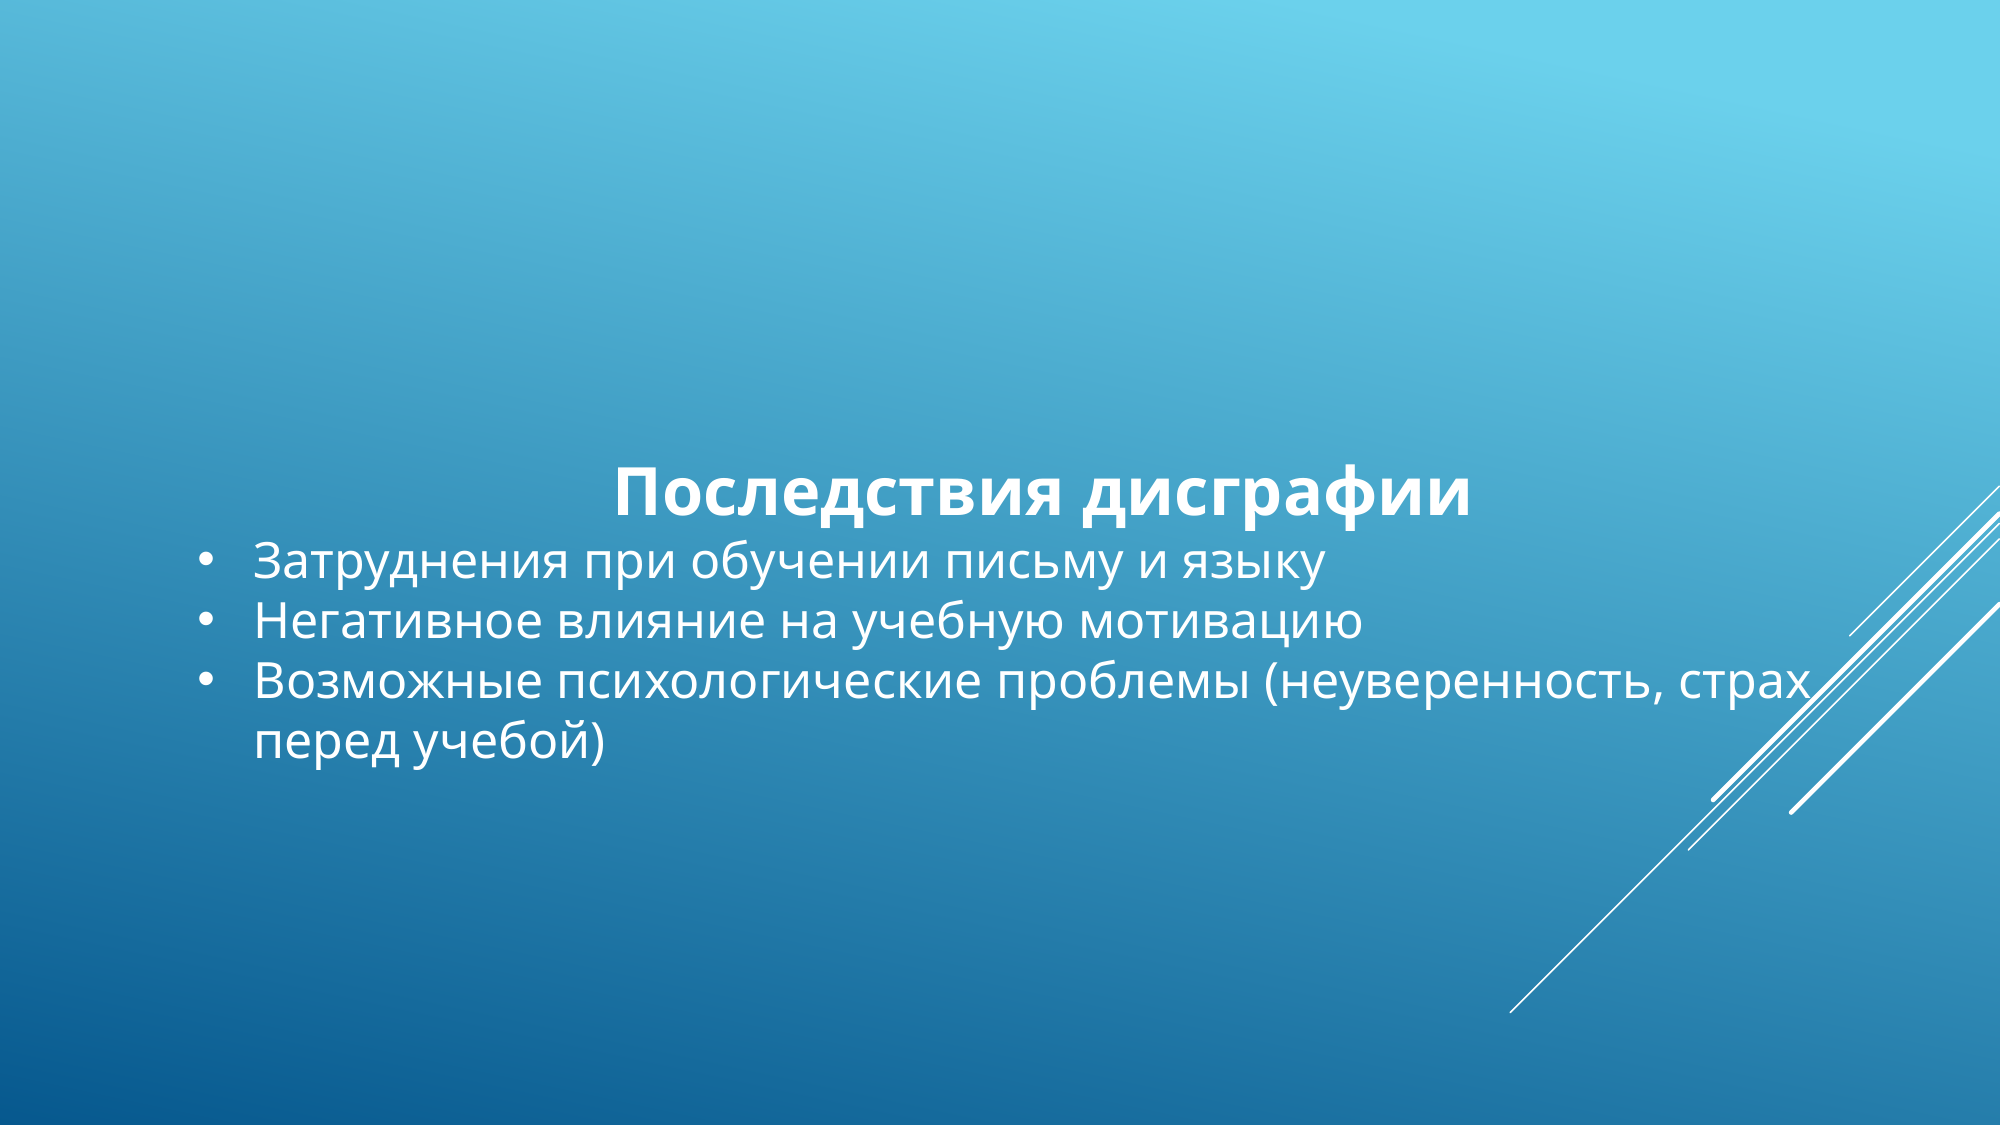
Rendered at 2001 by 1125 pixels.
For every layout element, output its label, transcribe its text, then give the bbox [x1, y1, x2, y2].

text_box Последствия дисграфии Затруднения при обучении письму и языку Негативное влияние на учебную мотивацию Возможные психологические проблемы (неуверенность, страх перед учебой) [182, 441, 1905, 776]
